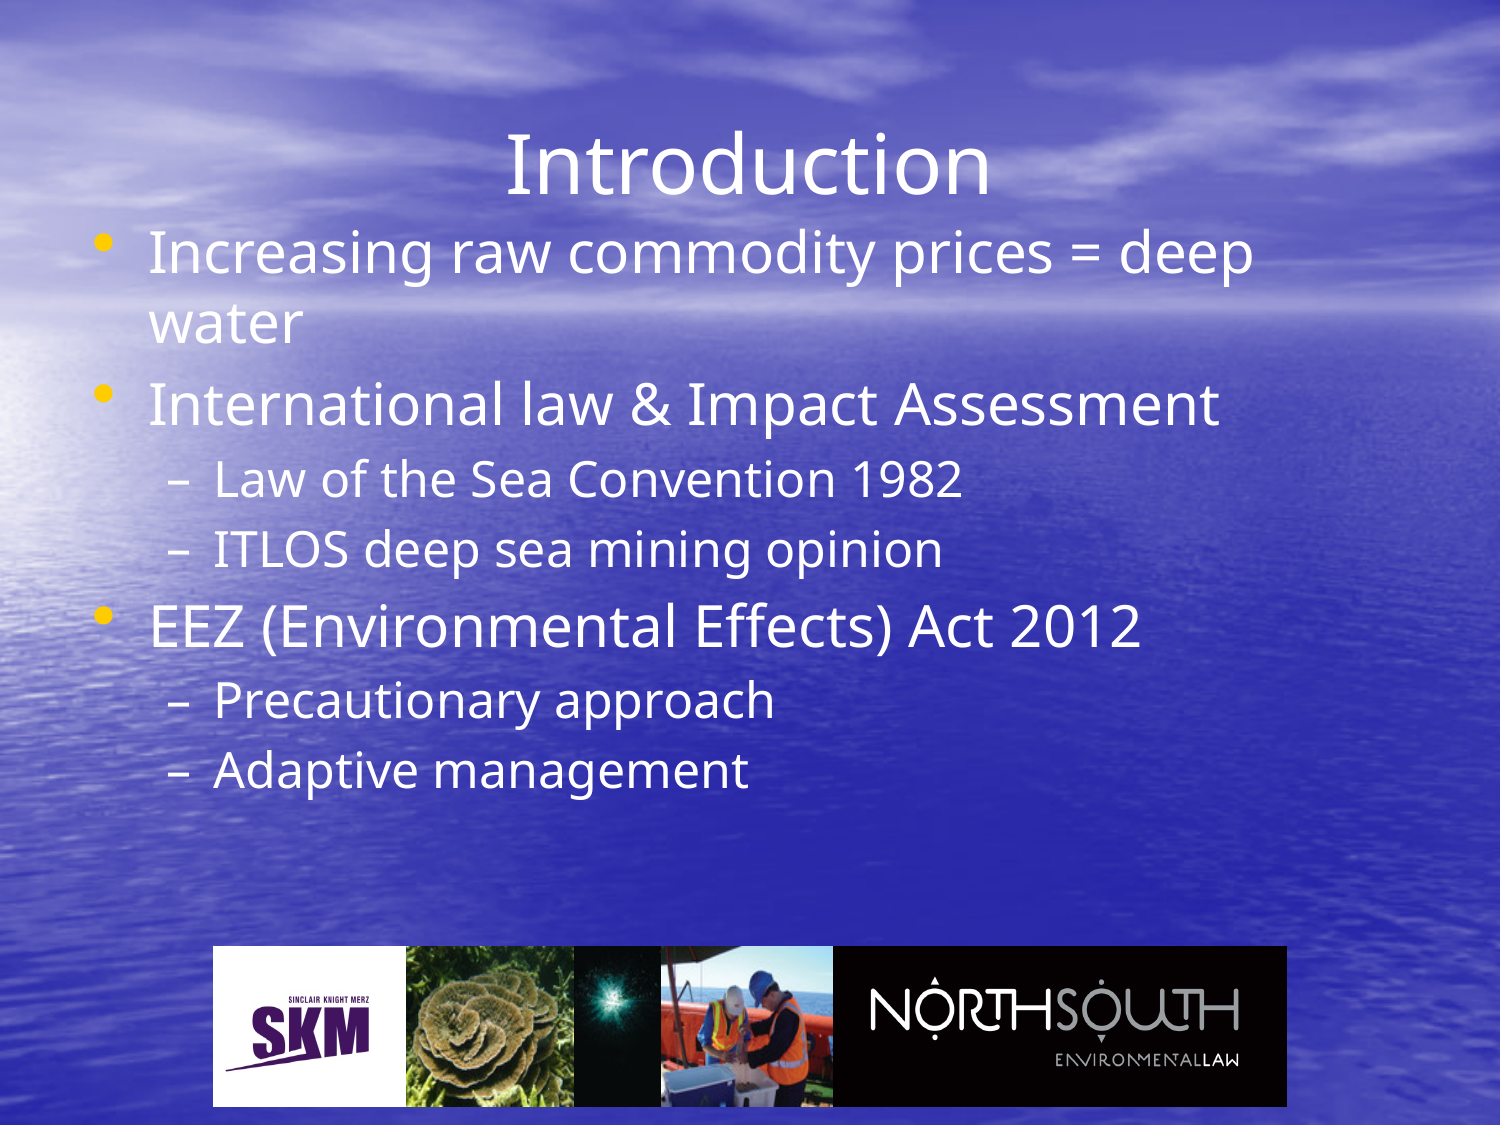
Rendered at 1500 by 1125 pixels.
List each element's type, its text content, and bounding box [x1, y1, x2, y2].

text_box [182, 892, 1318, 1125]
list Increasing raw commodity prices = deep water International law & Impact Assessment Law of the Sea Convention 1982 ITLOS deep sea mining opinion EEZ (Environmental Effects) Act 2012 Precautionary approach Adaptive management [76, 207, 1424, 918]
title Introduction [74, 47, 1426, 276]
